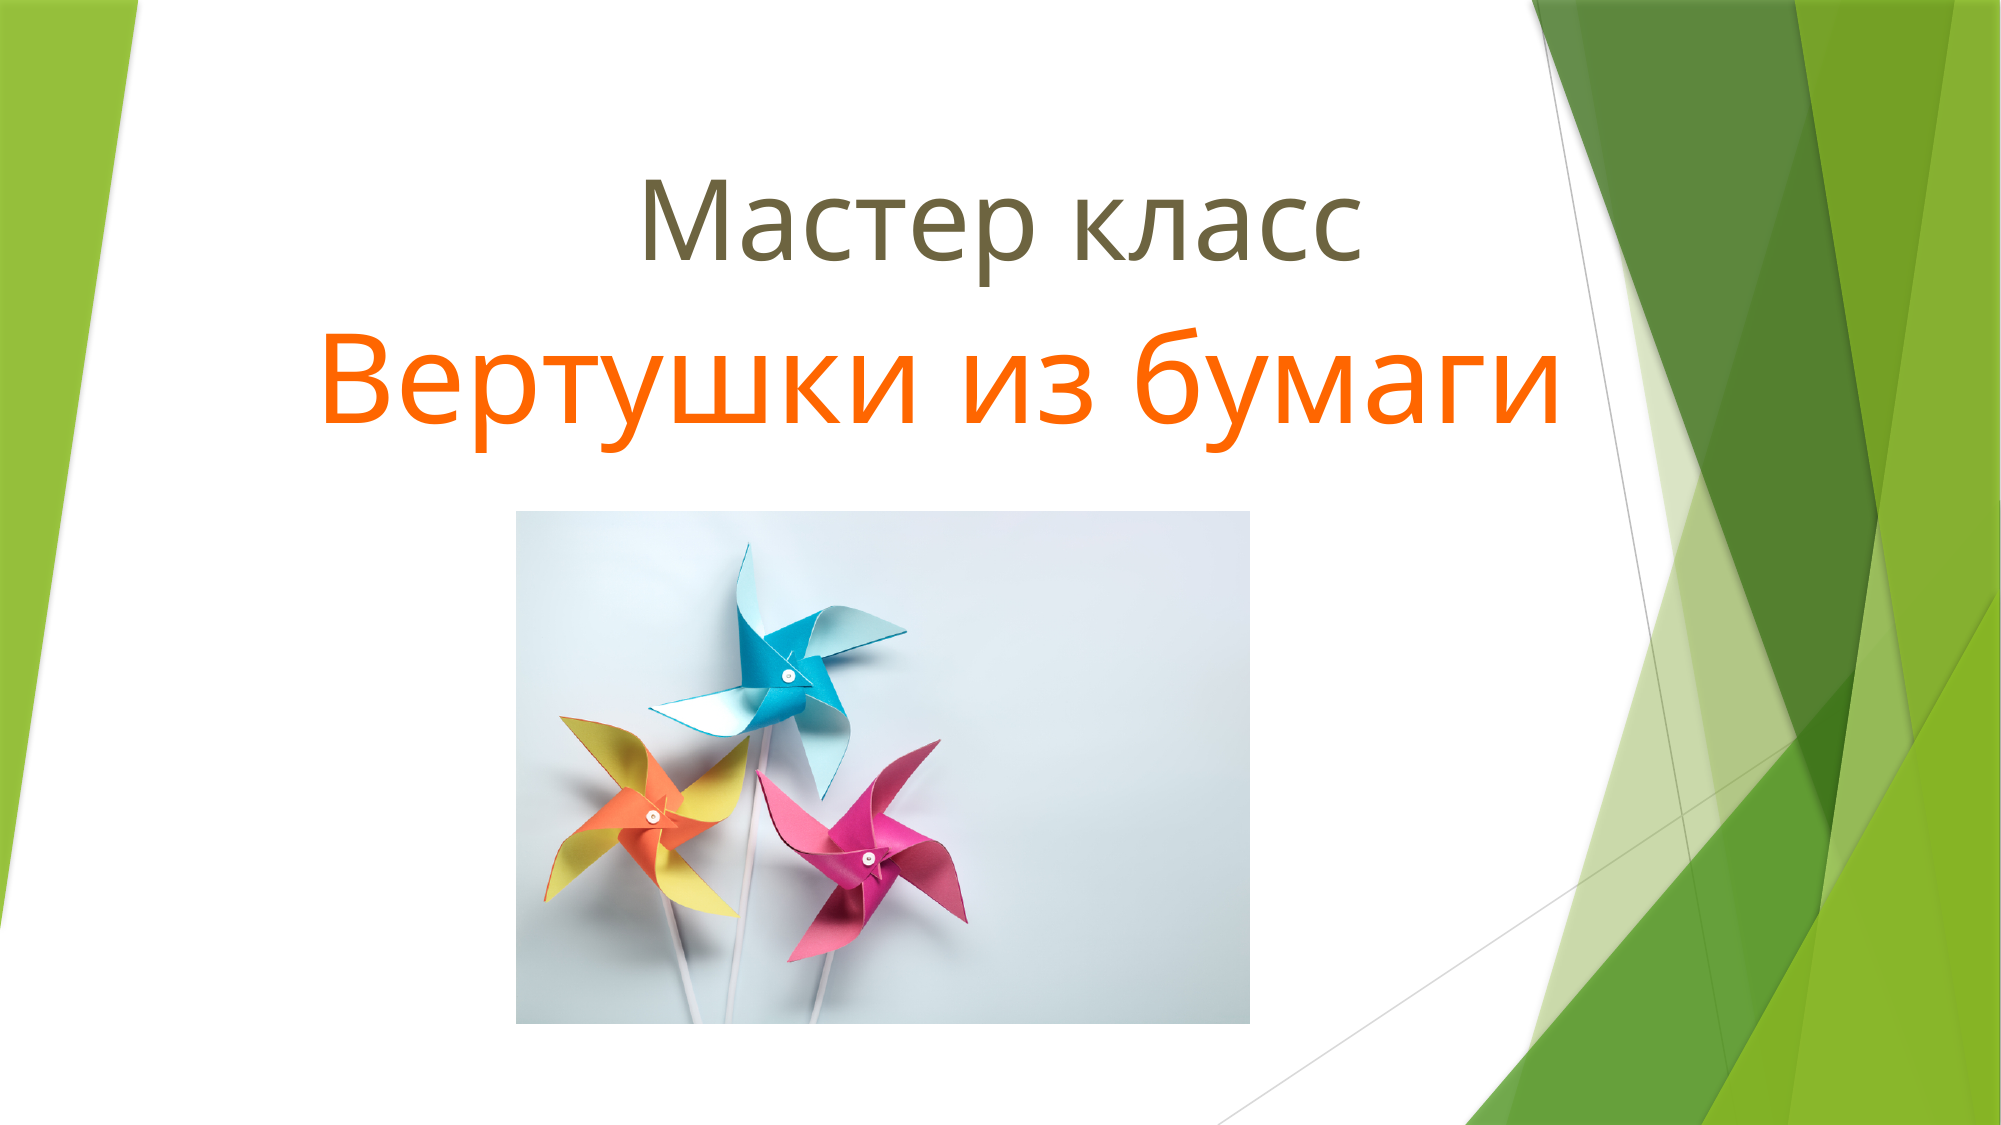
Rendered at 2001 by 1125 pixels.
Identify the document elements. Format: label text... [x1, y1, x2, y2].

picture [515, 511, 1250, 1025]
title Мастер класс [249, 0, 1750, 291]
subtitle Вертушки из бумаги [82, 290, 1583, 563]
